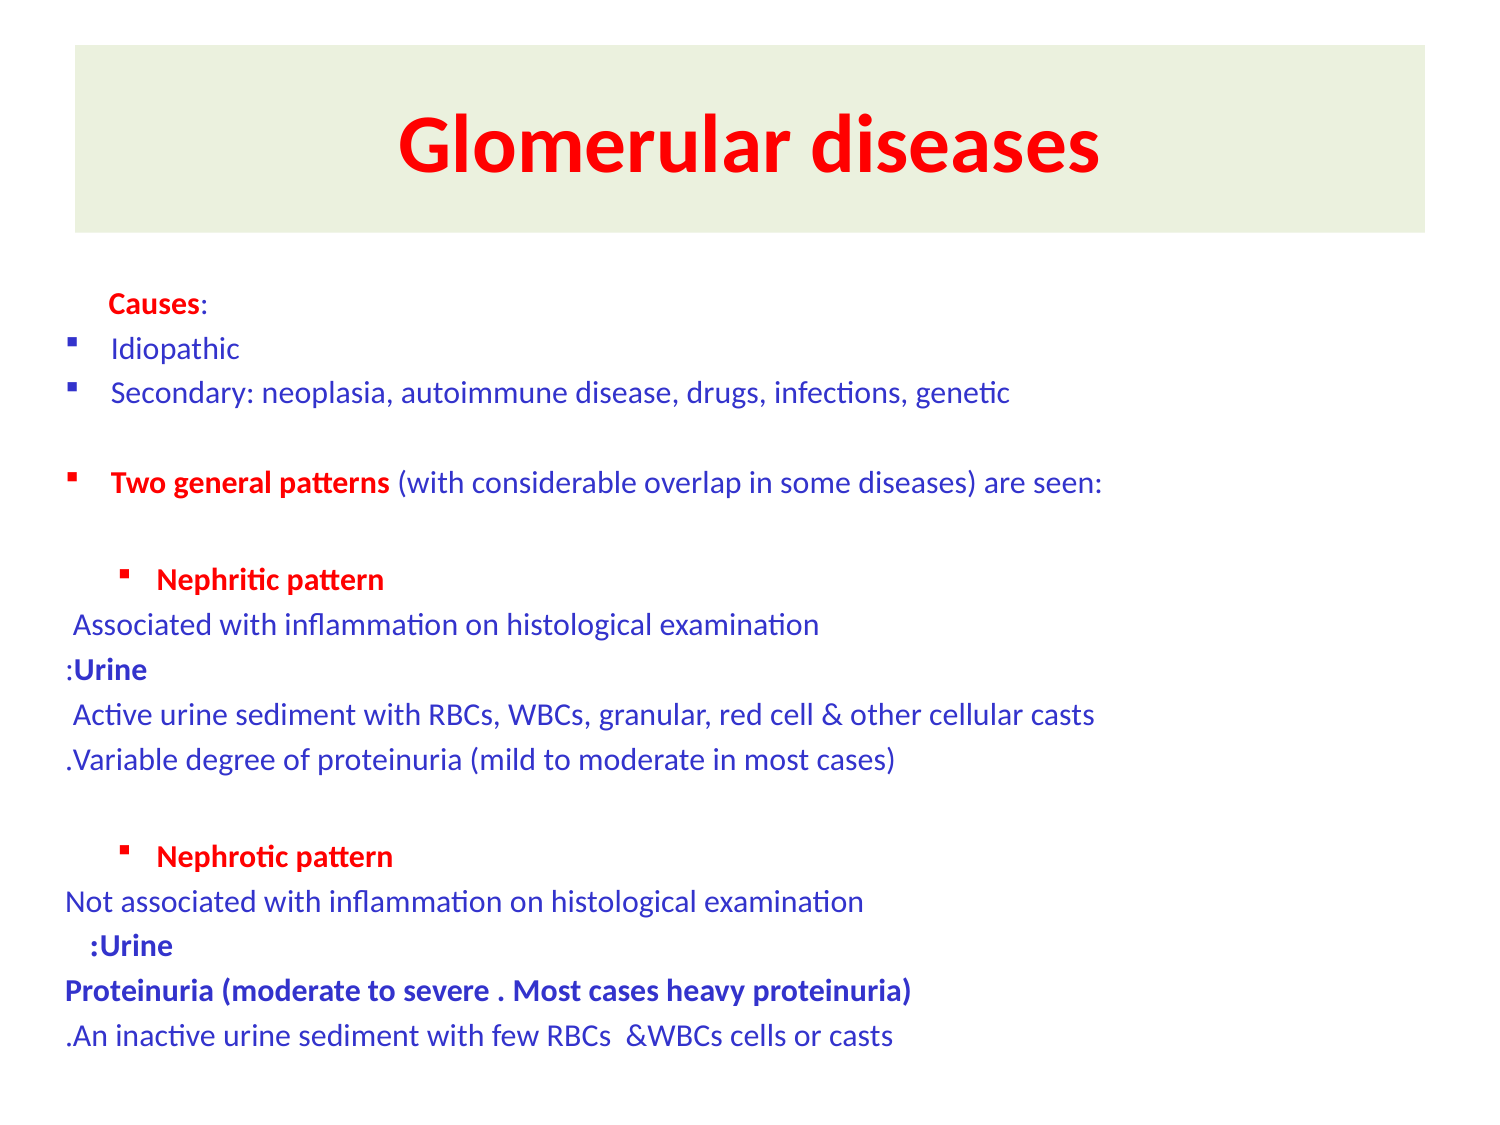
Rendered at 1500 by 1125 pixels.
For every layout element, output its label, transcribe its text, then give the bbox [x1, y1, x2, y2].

list Causes: Idiopathic Secondary: neoplasia, autoimmune disease, drugs, infections, genetic Two general patterns (with considerable overlap in some diseases) are seen: Nephritic pattern Associated with inflammation on histological examination Urine: Active urine sediment with RBCs, WBCs, granular, red cell & other cellular casts Variable degree of proteinuria (mild to moderate in most cases). Nephrotic pattern Not associated with inflammation on histological examination Urine: Proteinuria (moderate to severe . Most cases heavy proteinuria) An inactive urine sediment with few RBCs &WBCs cells or casts. [50, 275, 1450, 1072]
title Glomerular diseases [75, 45, 1425, 233]
